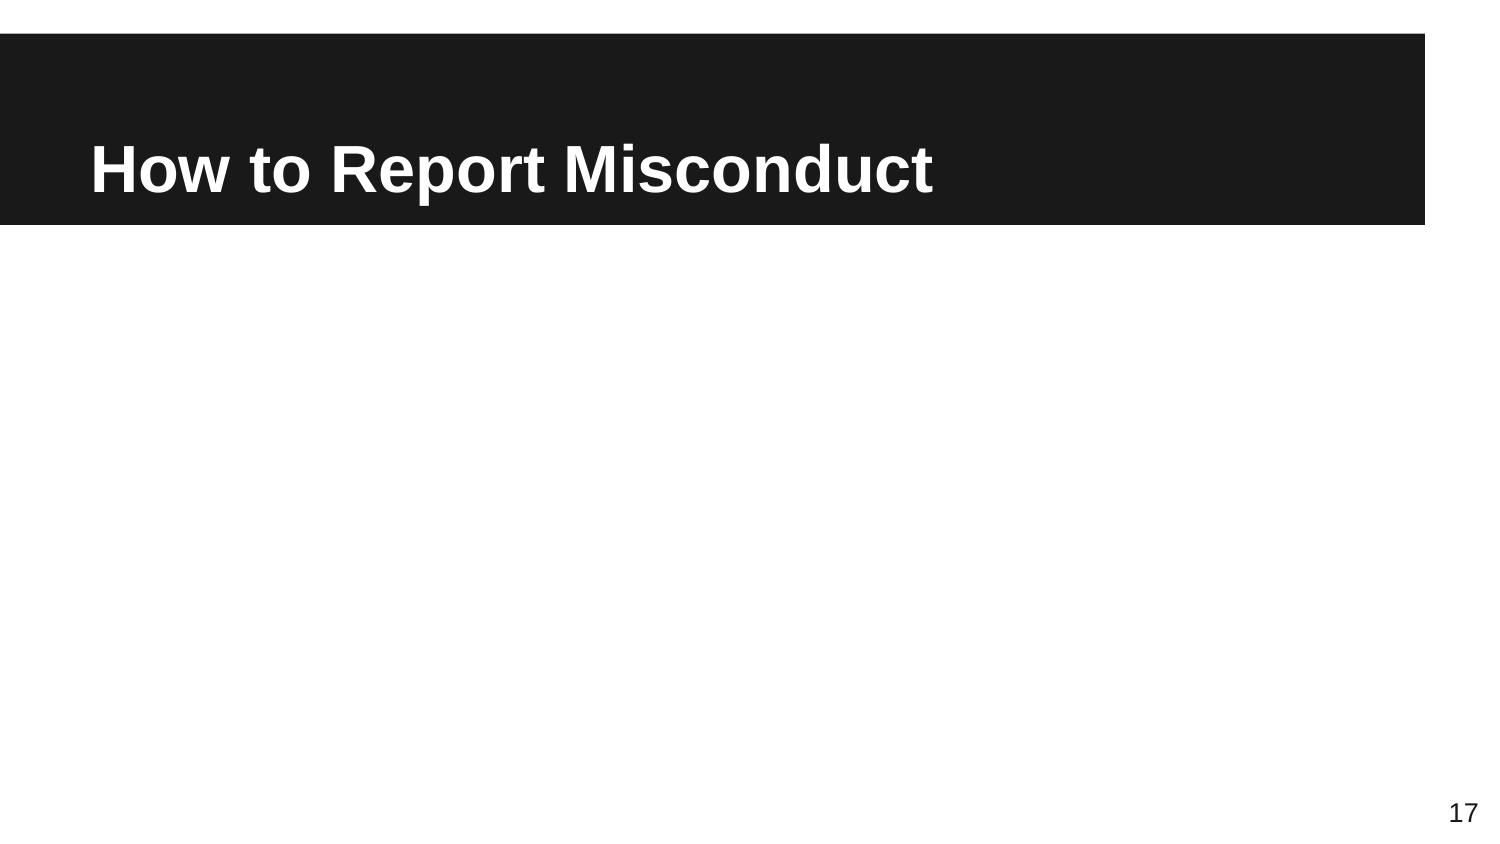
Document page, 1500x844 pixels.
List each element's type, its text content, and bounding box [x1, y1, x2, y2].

slide_number 17 [1403, 779, 1494, 844]
title How to Report Misconduct [75, 33, 1425, 221]
